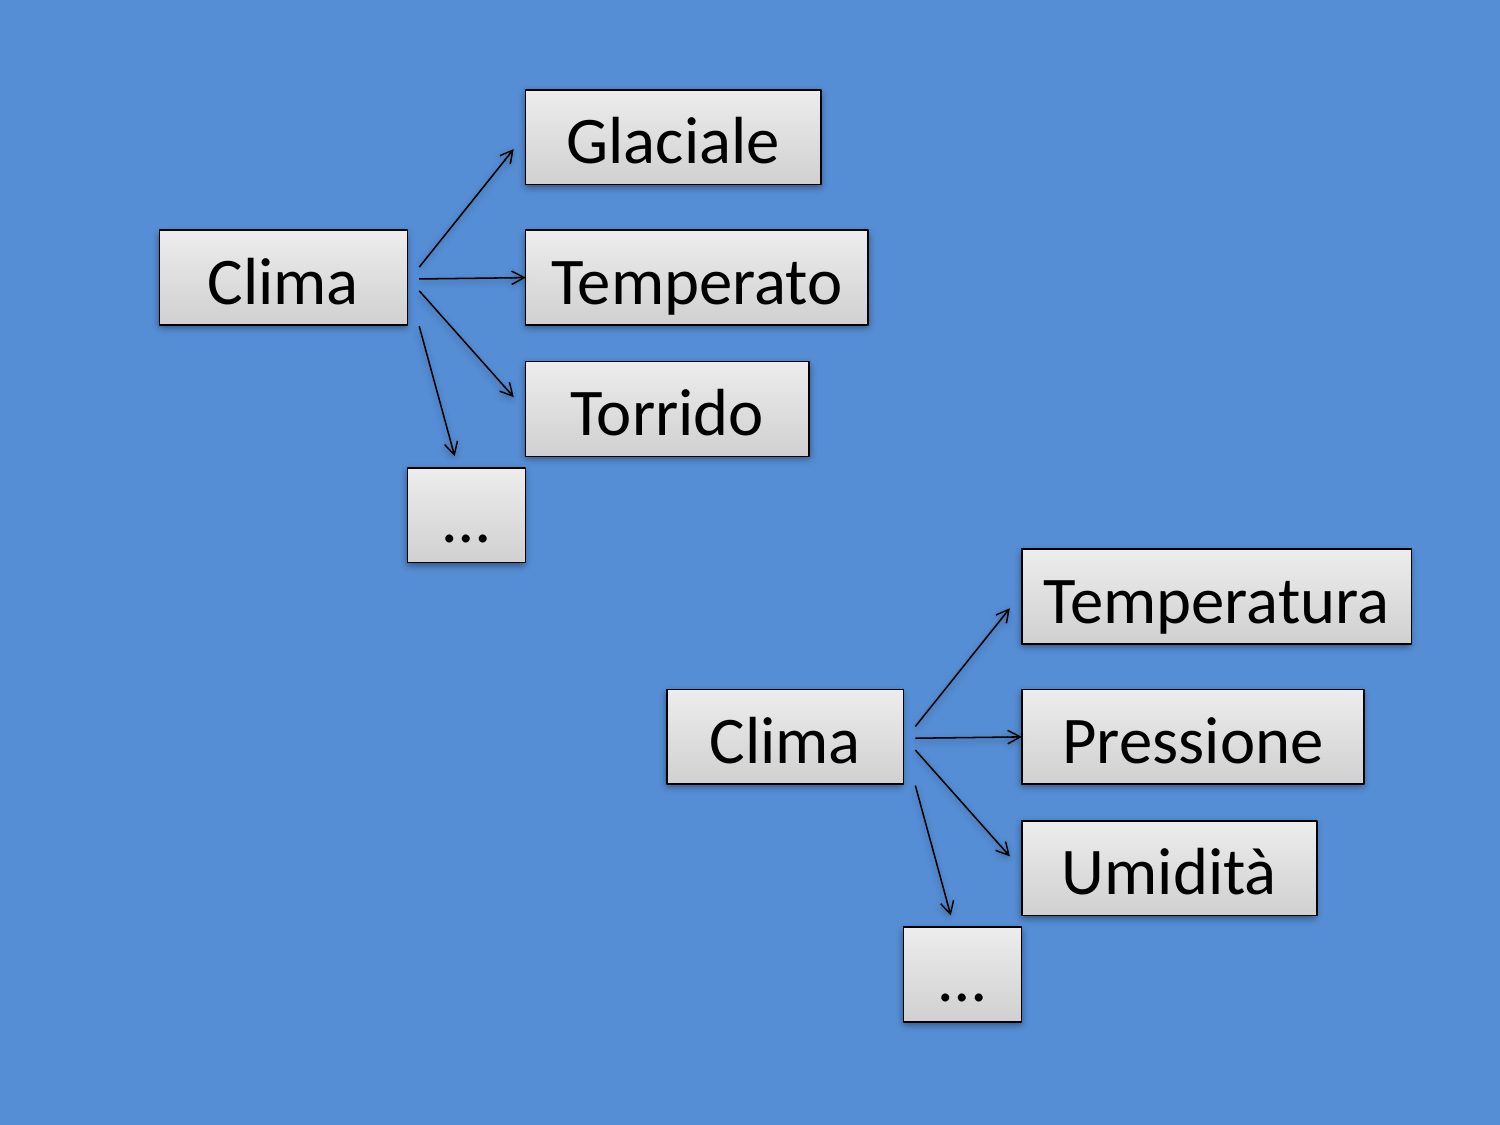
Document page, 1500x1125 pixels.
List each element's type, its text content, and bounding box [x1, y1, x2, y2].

text_box Temperatura [1021, 548, 1412, 645]
text_box … [407, 467, 526, 563]
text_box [418, 325, 455, 457]
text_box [418, 290, 514, 398]
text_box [418, 148, 514, 268]
text_box Clima [666, 689, 904, 785]
text_box Temperato [525, 229, 869, 326]
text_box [915, 785, 951, 916]
text_box Pressione [1021, 689, 1365, 785]
text_box Clima [159, 229, 408, 326]
text_box Glaciale [525, 89, 822, 185]
text_box Torrido [525, 361, 810, 457]
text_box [915, 608, 1010, 727]
text_box … [903, 926, 1022, 1023]
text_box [915, 749, 1010, 857]
text_box Umidità [1021, 820, 1318, 916]
